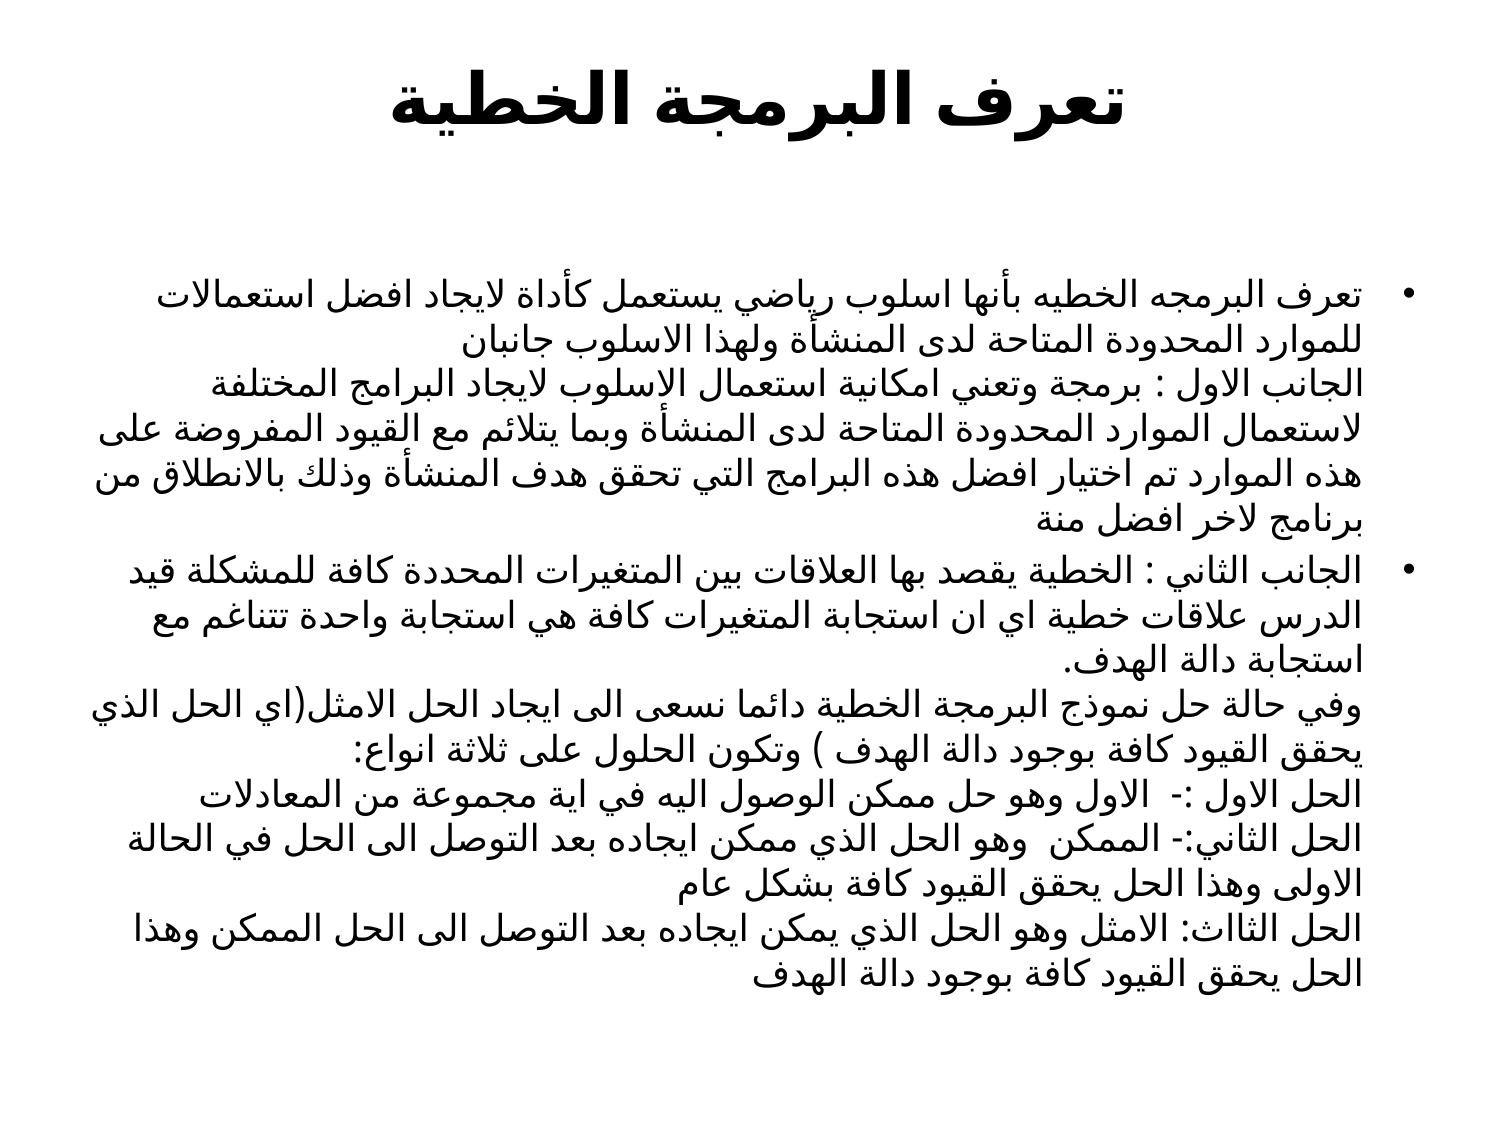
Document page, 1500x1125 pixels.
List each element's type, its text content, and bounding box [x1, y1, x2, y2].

title تعرف البرمجة الخطية [75, 45, 1425, 233]
list تعرف البرمجه الخطيه بأنها اسلوب رياضي يستعمل كأداة لايجاد افضل استعمالات للموارد المحدودة المتاحة لدى المنشأة ولهذا الاسلوب جانبان الجانب الاول : برمجة وتعني امكانية استعمال الاسلوب لايجاد البرامج المختلفة لاستعمال الموارد المحدودة المتاحة لدى المنشأة وبما يتلائم مع القيود المفروضة على هذه الموارد تم اختيار افضل هذه البرامج التي تحقق هدف المنشأة وذلك بالانطلاق من برنامج لاخر افضل منة الجانب الثاني : الخطية يقصد بها العلاقات بين المتغيرات المحددة كافة للمشكلة قيد الدرس علاقات خطية اي ان استجابة المتغيرات كافة هي استجابة واحدة تتناغم مع استجابة دالة الهدف. وفي حالة حل نموذج البرمجة الخطية دائما نسعى الى ايجاد الحل الامثل(اي الحل الذي يحقق القيود كافة بوجود دالة الهدف ) وتكون الحلول على ثلاثة انواع: الحل الاول :- الاول وهو حل ممكن الوصول اليه في اية مجموعة من المعادلات الحل الثاني:- الممكن وهو الحل الذي ممكن ايجاده بعد التوصل الى الحل في الحالة الاولى وهذا الحل يحقق القيود كافة بشكل عام الحل الثااث: الامثل وهو الحل الذي يمكن ايجاده بعد التوصل الى الحل الممكن وهذا الحل يحقق القيود كافة بوجود دالة الهدف [75, 262, 1425, 1005]
